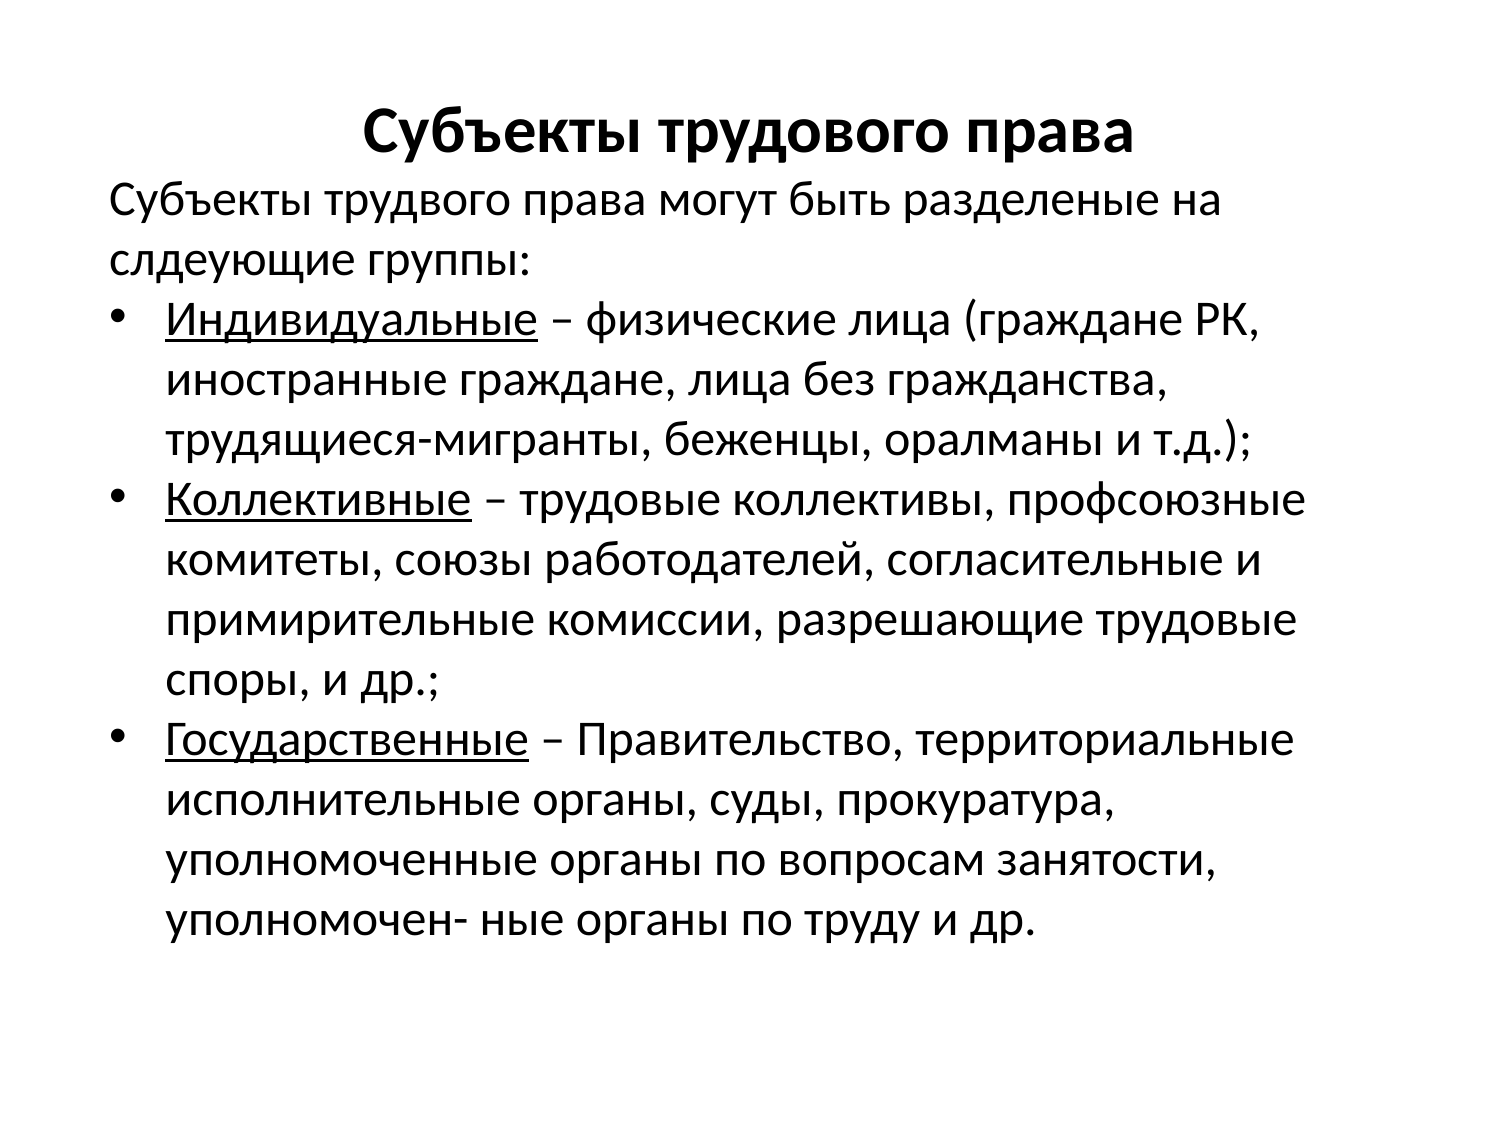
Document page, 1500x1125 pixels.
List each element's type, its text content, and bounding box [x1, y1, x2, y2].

text_box Субъекты трудового права Субъекты трудвого права могут быть разделеные на слдеующие группы: Индивидуальные – физические лица (граждане РК, иностранные граждане, лица без гражданства, трудящиеся-мигранты, беженцы, оралманы и т.д.); Коллективные – трудовые коллективы, профсоюзные комитеты, союзы работодателей, согласительные и примирительные комиссии, разрешающие трудовые споры, и др.; Государственные – Правительство, территориальные исполнительные органы, суды, прокуратура, уполномоченные органы по вопросам занятости, уполномочен- ные органы по труду и др. [94, 78, 1406, 953]
